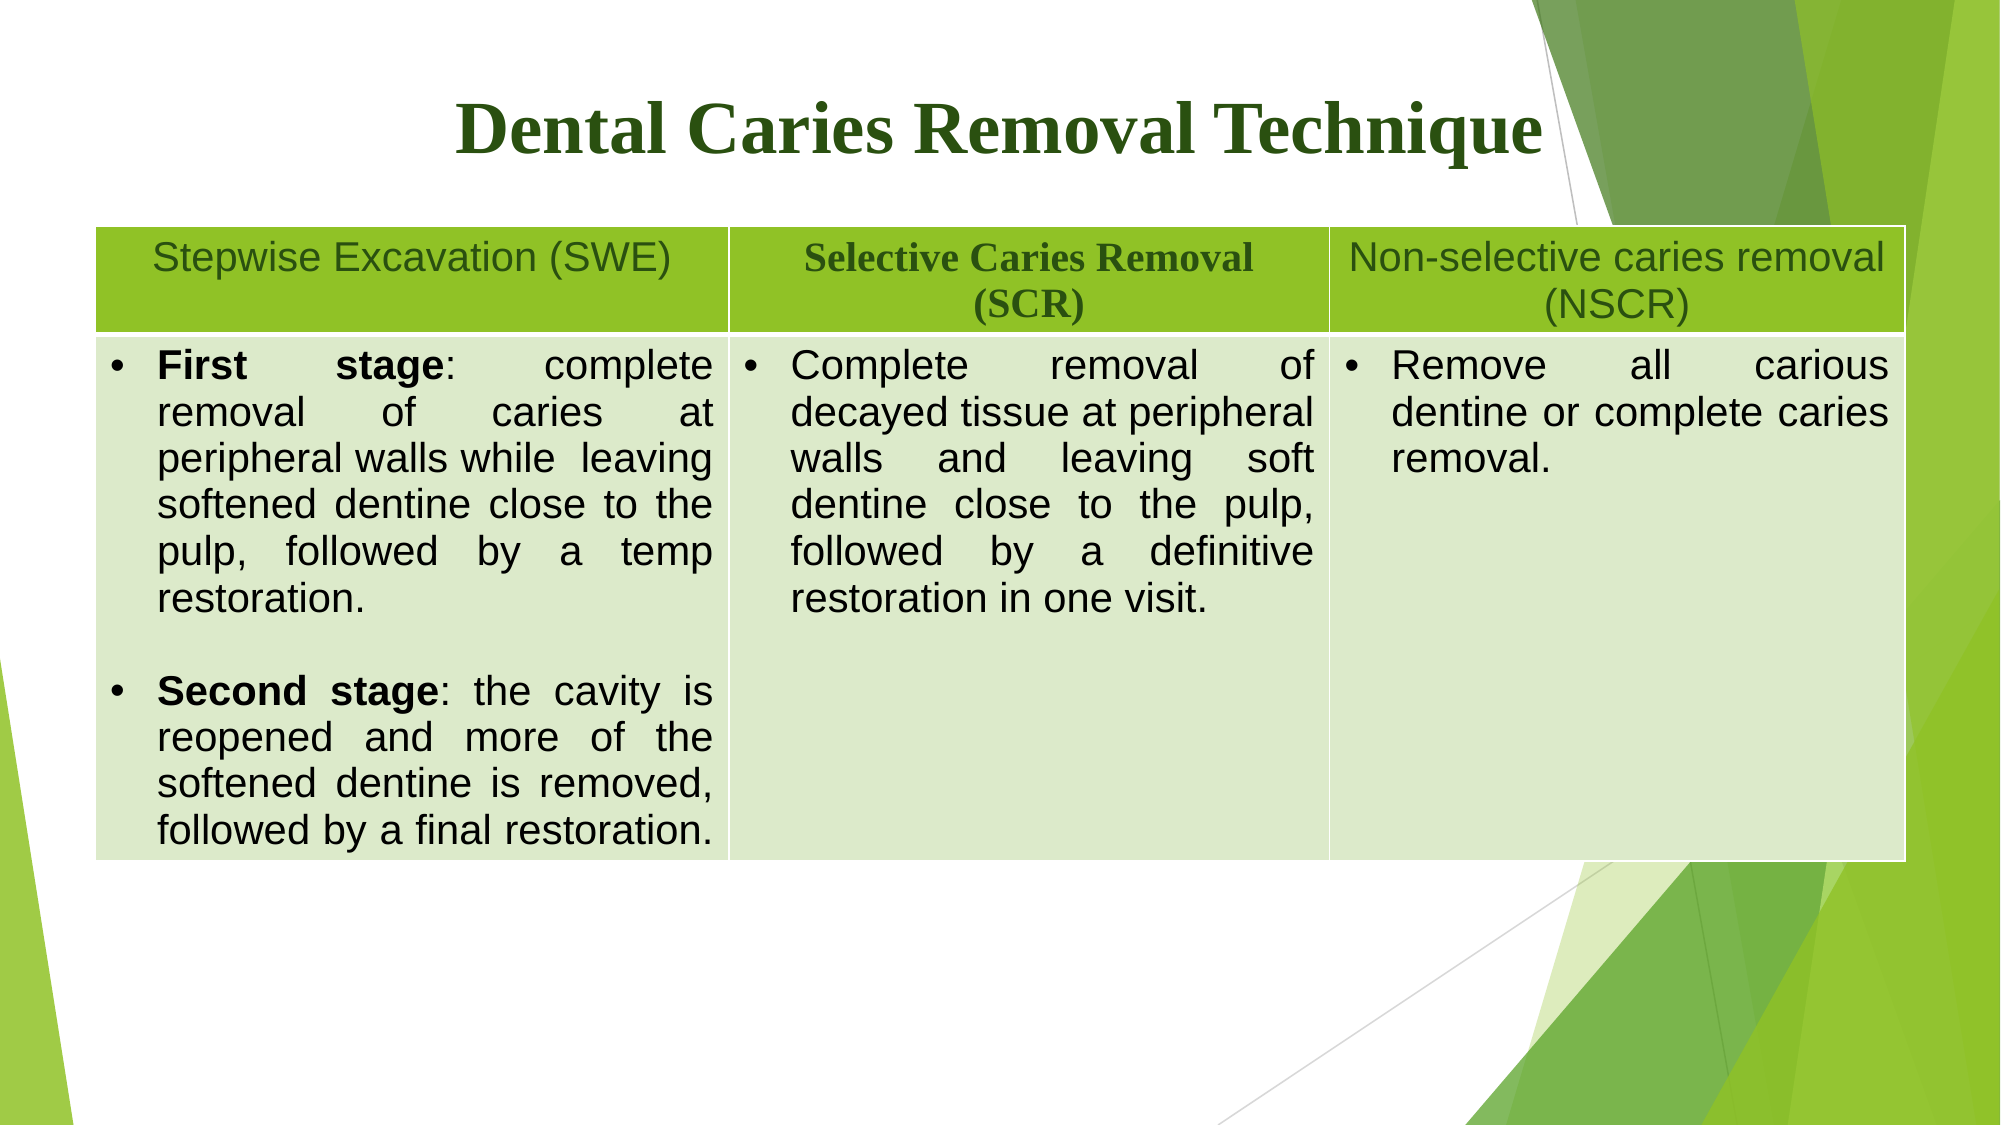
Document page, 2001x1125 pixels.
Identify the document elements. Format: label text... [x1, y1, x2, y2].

table_header Non-selective caries removal (NSCR) [1330, 227, 1904, 332]
table_header Stepwise Excavation (SWE) [96, 227, 728, 332]
table_cell First stage: complete removal of caries at peripheral walls while leaving softened dentine close to the pulp, followed by a temp restoration. Second stage: the cavity is reopened and more of the softened dentine is removed, followed by a final restoration. [96, 337, 728, 860]
table_header Selective Caries Removal (SCR) [730, 227, 1329, 332]
text_box Dental Caries Removal Technique [294, 70, 1706, 176]
table_cell Complete removal of decayed tissue at peripheral walls and leaving soft dentine close to the pulp, followed by a definitive restoration in one visit. [730, 337, 1329, 860]
table_cell Remove all carious dentine or complete caries removal. [1330, 337, 1904, 860]
